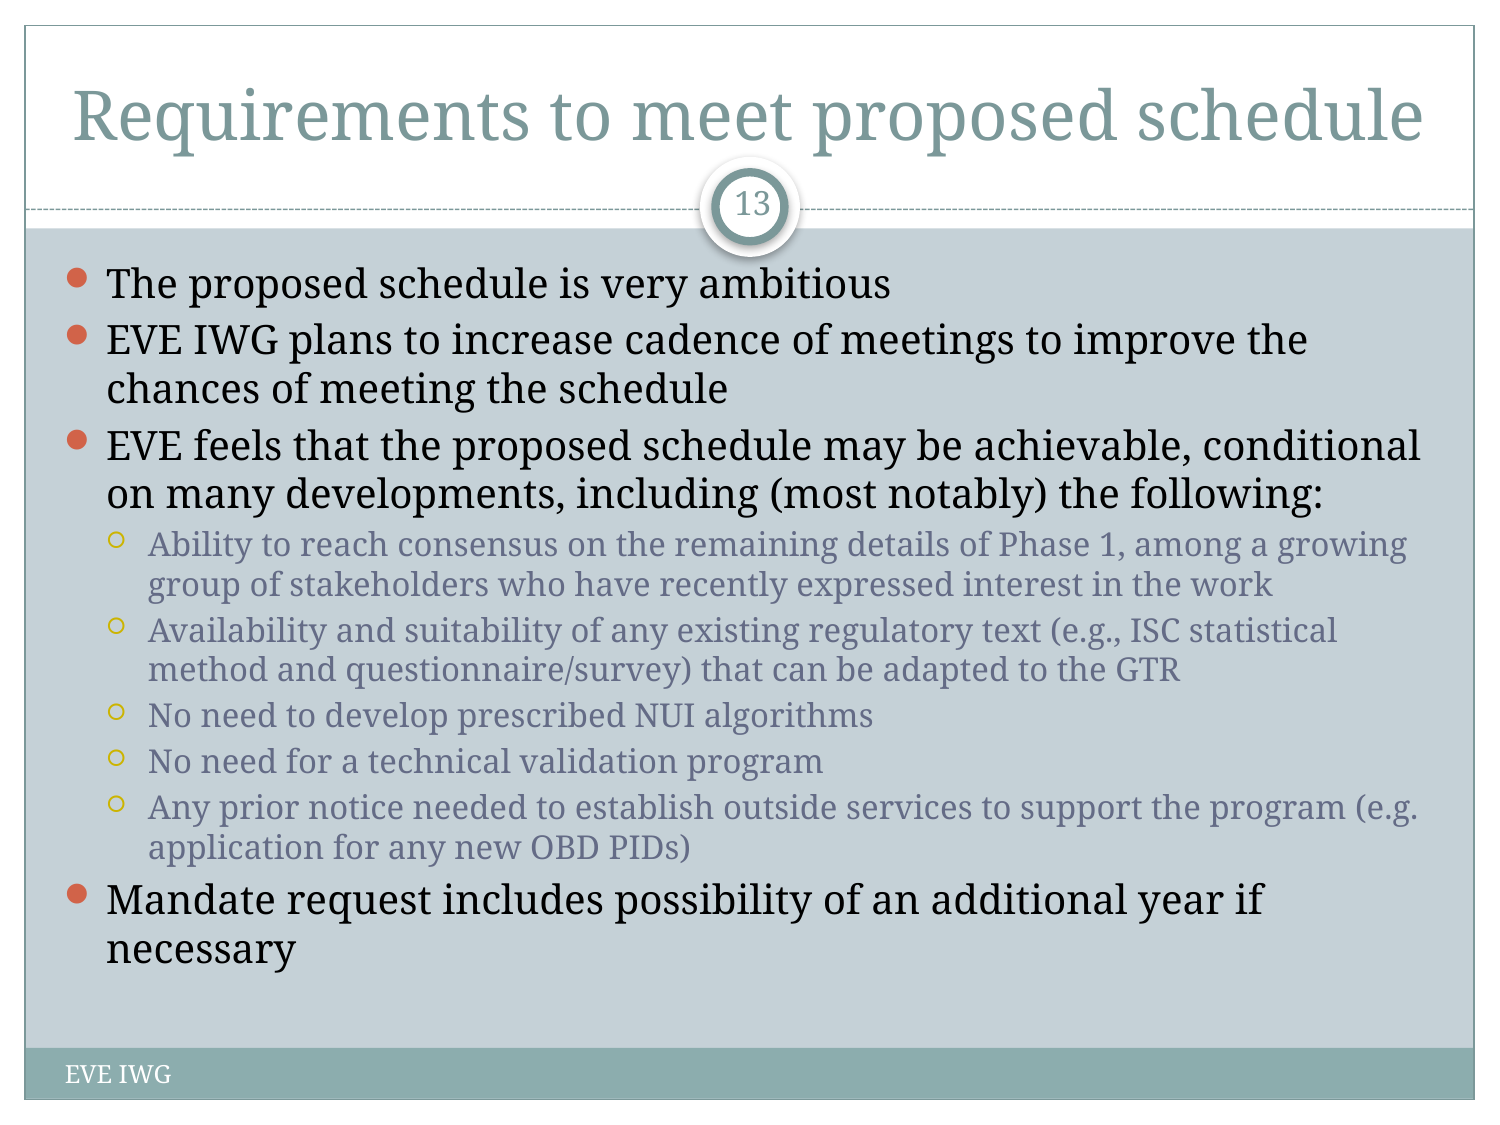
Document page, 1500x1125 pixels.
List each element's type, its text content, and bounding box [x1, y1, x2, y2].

footer EVE IWG [50, 1051, 638, 1112]
list The proposed schedule is very ambitious EVE IWG plans to increase cadence of meetings to improve the chances of meeting the schedule EVE feels that the proposed schedule may be achievable, conditional on many developments, including (most notably) the following: Ability to reach consensus on the remaining details of Phase 1, among a growing group of stakeholders who have recently expressed interest in the work Availability and suitability of any existing regulatory text (e.g., ISC statistical method and questionnaire/survey) that can be adapted to the GTR No need to develop prescribed NUI algorithms No need for a technical validation program Any prior notice needed to establish outside services to support the program (e.g. application for any new OBD PIDs) Mandate request includes possibility of an additional year if necessary [49, 250, 1445, 1001]
slide_number 13 [715, 168, 791, 241]
title Requirements to meet proposed schedule [49, 37, 1450, 162]
